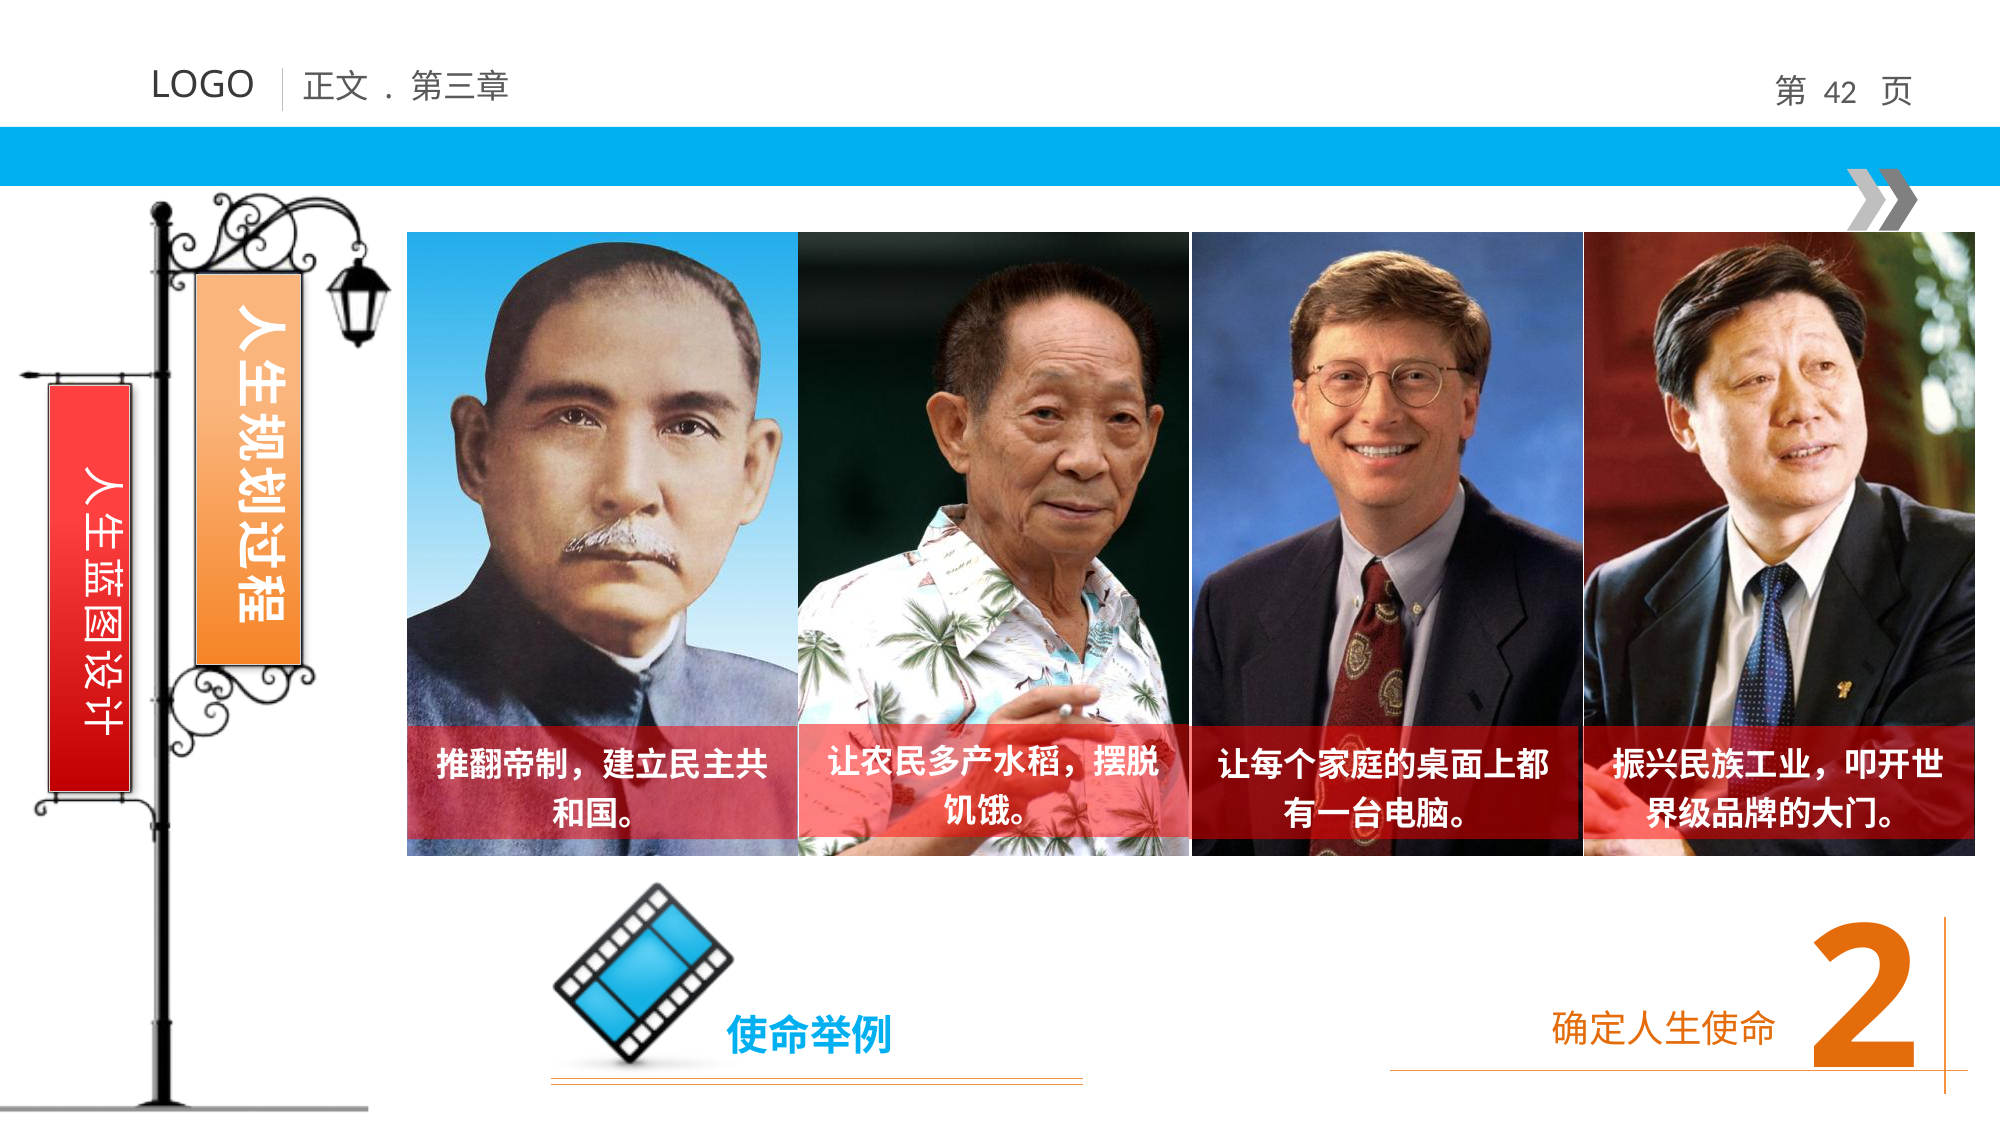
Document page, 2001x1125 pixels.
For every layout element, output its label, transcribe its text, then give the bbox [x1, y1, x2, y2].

text_box 人生蓝图设计 [56, 404, 138, 799]
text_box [1389, 860, 1969, 1118]
picture [0, 187, 1189, 1125]
picture [507, 857, 775, 1125]
picture [1584, 232, 1975, 856]
picture [1192, 232, 1583, 856]
text_box 使命举例 [775, 976, 941, 1067]
